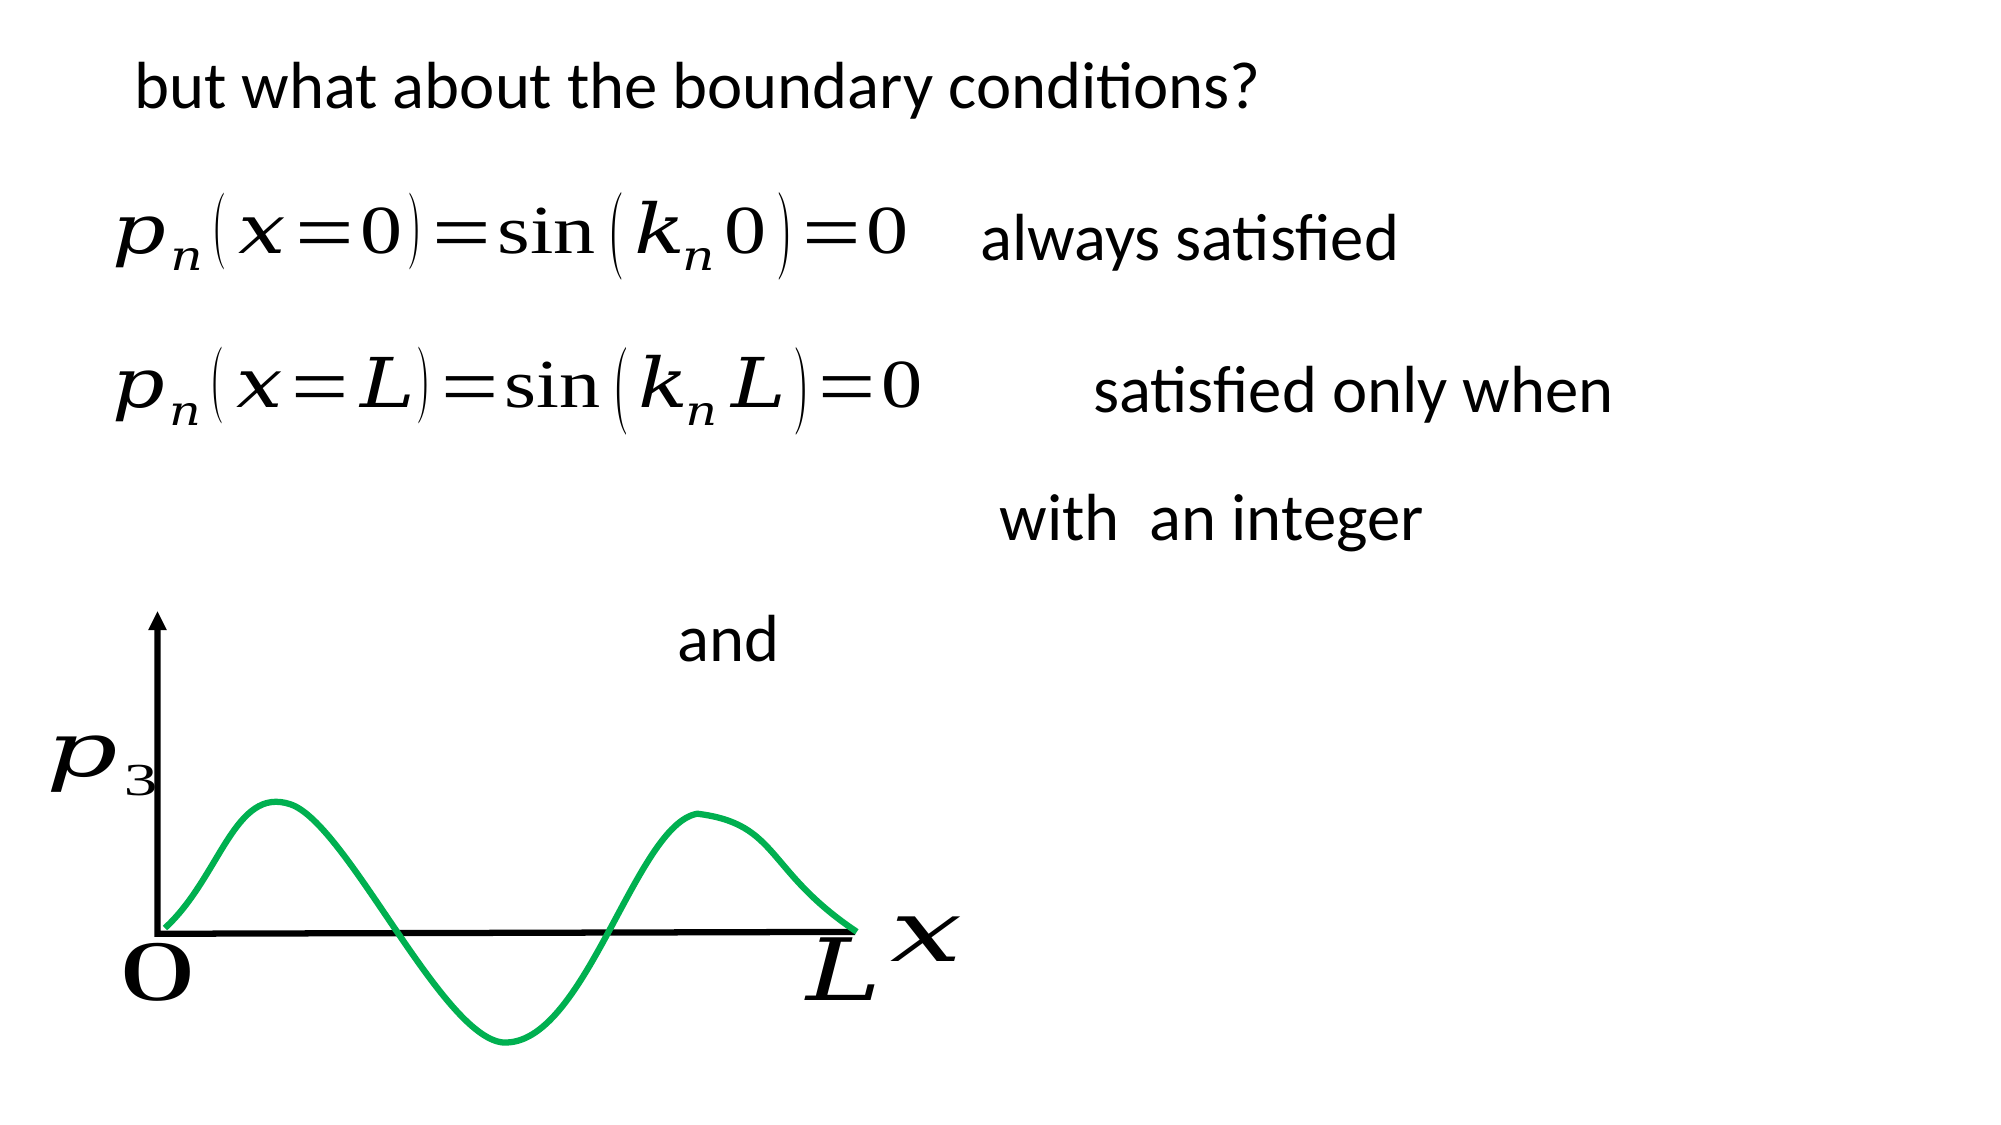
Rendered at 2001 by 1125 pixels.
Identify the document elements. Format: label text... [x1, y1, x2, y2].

text_box [164, 800, 858, 1044]
text_box always satisfied [965, 186, 1415, 282]
text_box but what about the boundary conditions? [119, 34, 1277, 129]
text_box [151, 611, 659, 935]
